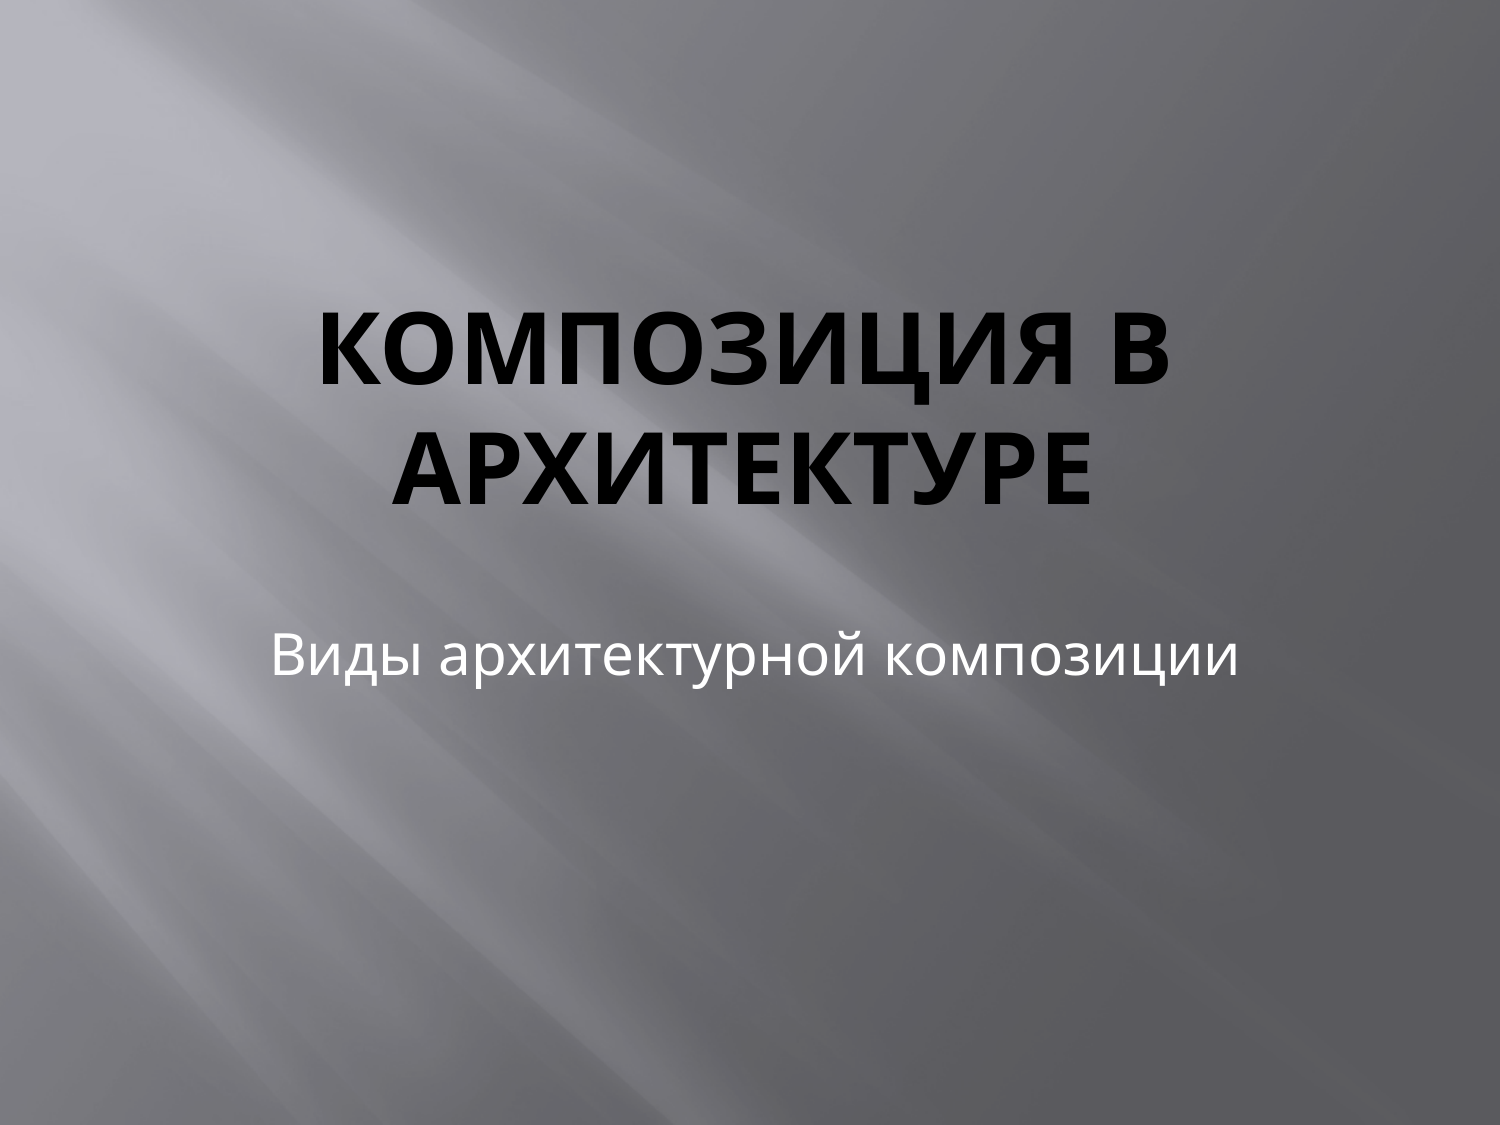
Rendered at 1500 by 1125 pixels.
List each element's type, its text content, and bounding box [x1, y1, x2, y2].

title Композиция в архитектуре [69, 224, 1420, 525]
subtitle Виды архитектурной композиции [230, 609, 1281, 898]
